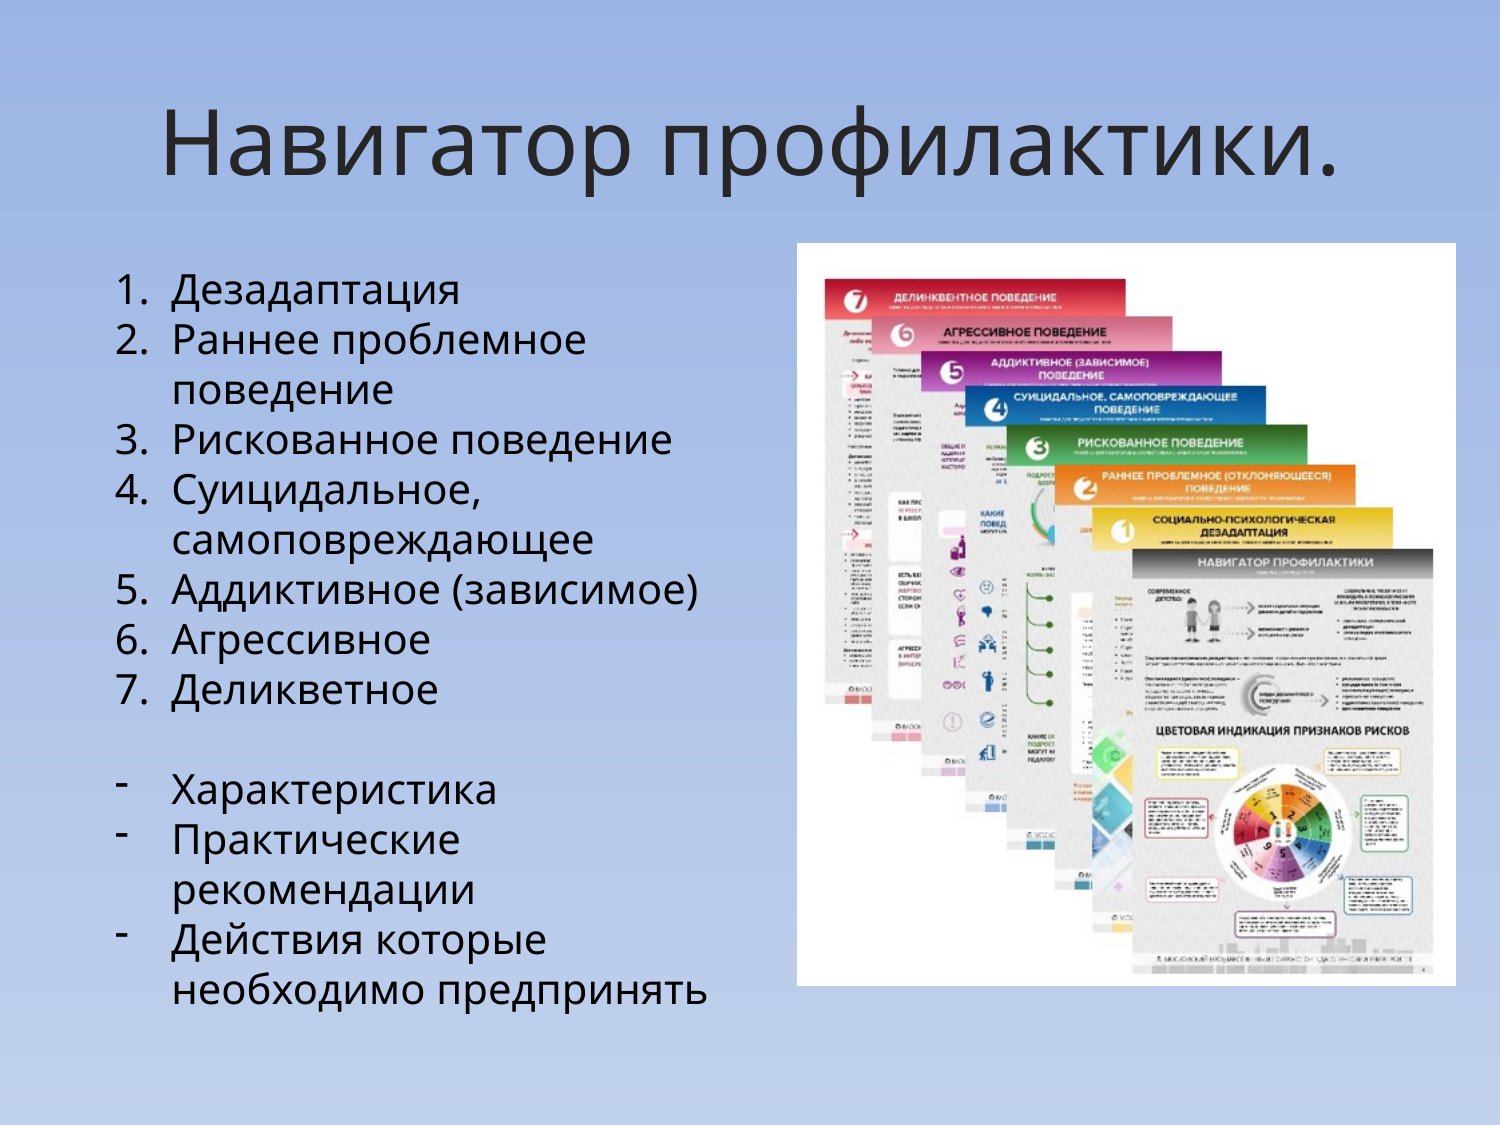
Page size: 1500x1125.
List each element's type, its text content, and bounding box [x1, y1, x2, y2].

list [796, 243, 1456, 987]
title Навигатор профилактики. [75, 45, 1425, 233]
text_box Дезадаптация Раннее проблемное поведение Рискованное поведение Суицидальное, самоповреждающее Аддиктивное (зависимое) Агрессивное Деликветное Характеристика Практические рекомендации Действия которые необходимо предпринять [100, 255, 775, 1021]
